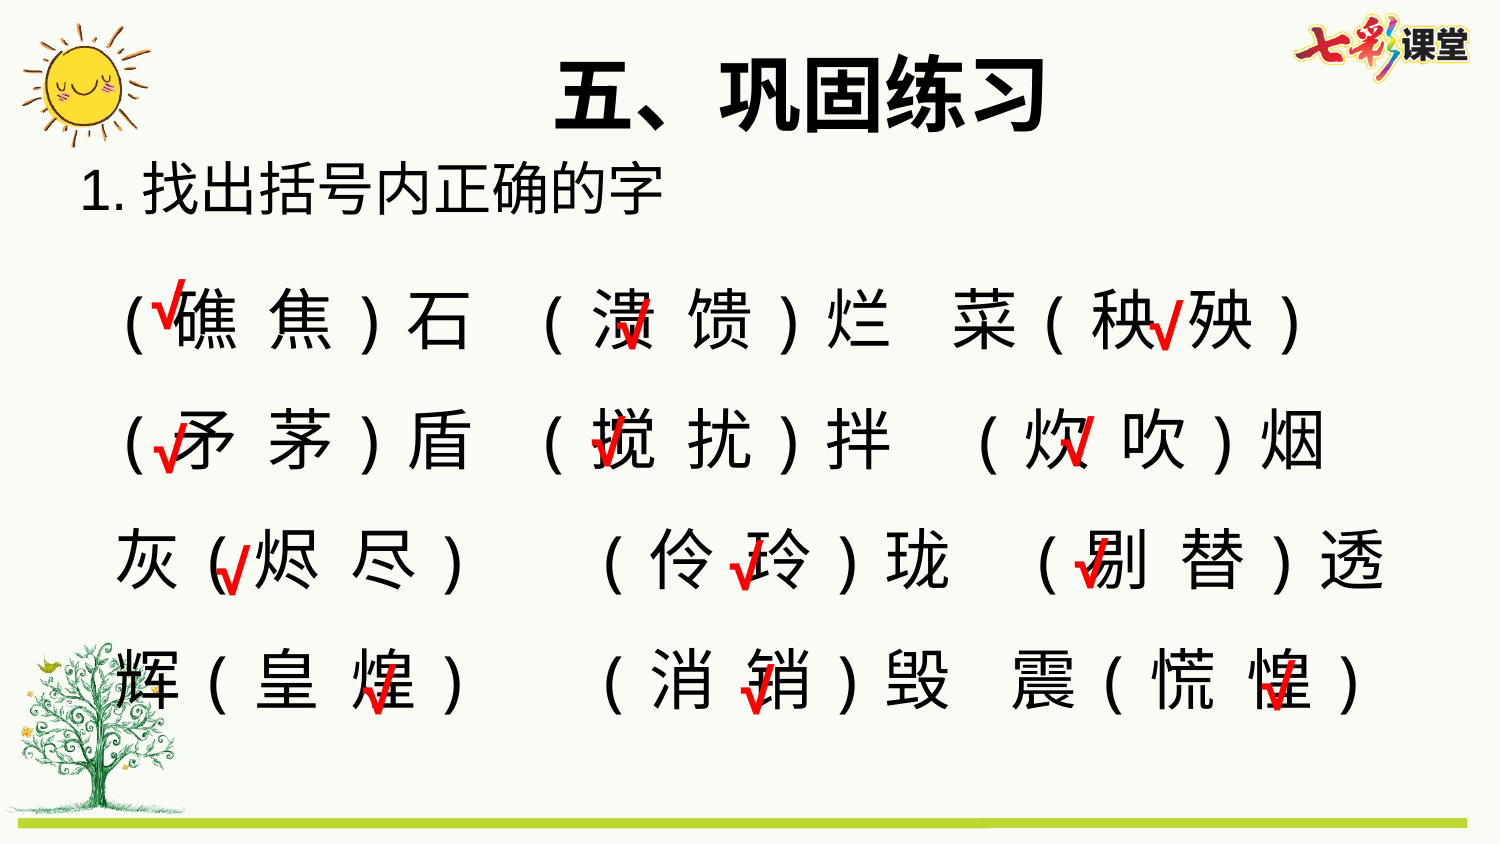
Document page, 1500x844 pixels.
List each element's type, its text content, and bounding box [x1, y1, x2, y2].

text_box √ [1044, 401, 1104, 486]
text_box √ [713, 524, 771, 610]
text_box √ [200, 529, 274, 615]
text_box √ [135, 263, 201, 349]
text_box √ [346, 648, 405, 734]
picture [0, 608, 100, 844]
picture [0, 0, 173, 172]
text_box 五、巩固练习 [536, 35, 1067, 150]
picture [1291, 9, 1472, 87]
text_box √ [137, 407, 203, 492]
text_box √ [600, 283, 666, 369]
text_box √ [1246, 644, 1304, 730]
text_box √ [724, 648, 782, 734]
text_box √ [1133, 284, 1199, 370]
text_box √ [1058, 523, 1116, 608]
text_box √ [575, 401, 634, 486]
text_box (礁 焦)石 (溃 馈)烂 菜(秧 殃) (矛 茅)盾 (搅 扰)拌 (炊 吹)烟 灰(烬 尽) (伶 玲)珑 (剔 替)透 辉(皇 煌) (消 销)毁 震(慌 惶) [100, 230, 1464, 844]
text_box 1.找出括号内正确的字 [64, 144, 682, 230]
